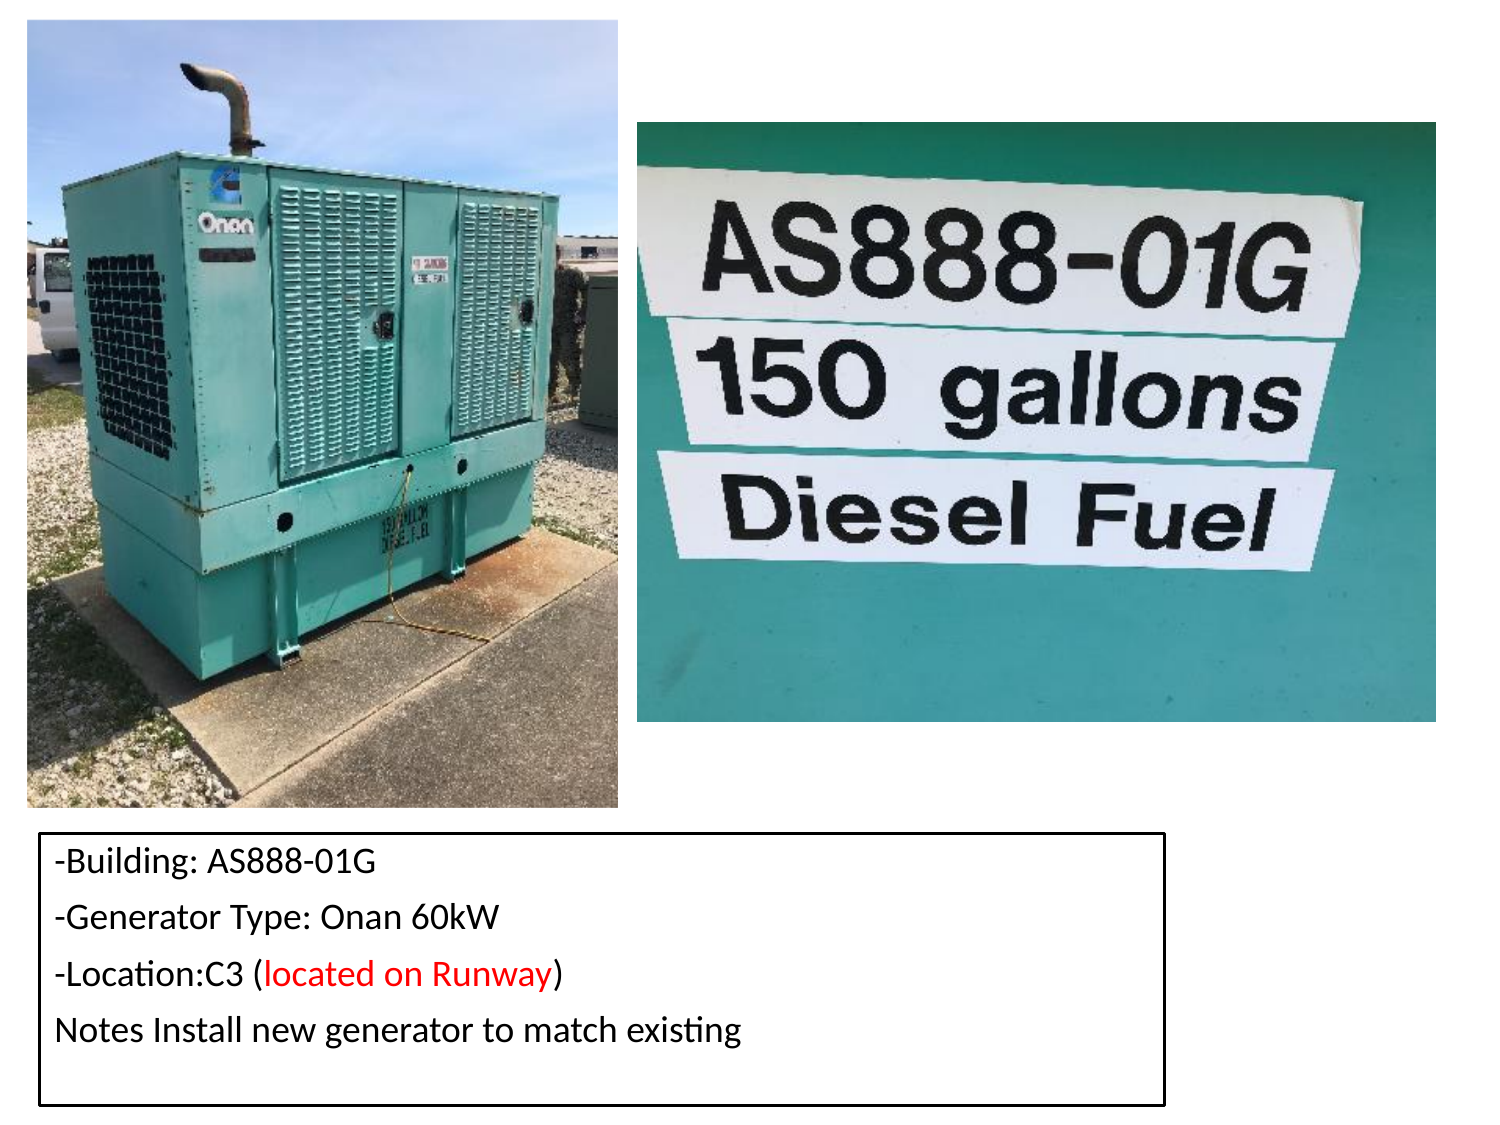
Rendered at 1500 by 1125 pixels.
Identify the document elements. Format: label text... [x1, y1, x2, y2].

picture [0, 21, 1436, 807]
text_box -Building: AS888-01G -Generator Type: Onan 60kW -Location:C3 (located on Runway) Notes Install new generator to match existing [39, 833, 1165, 1106]
